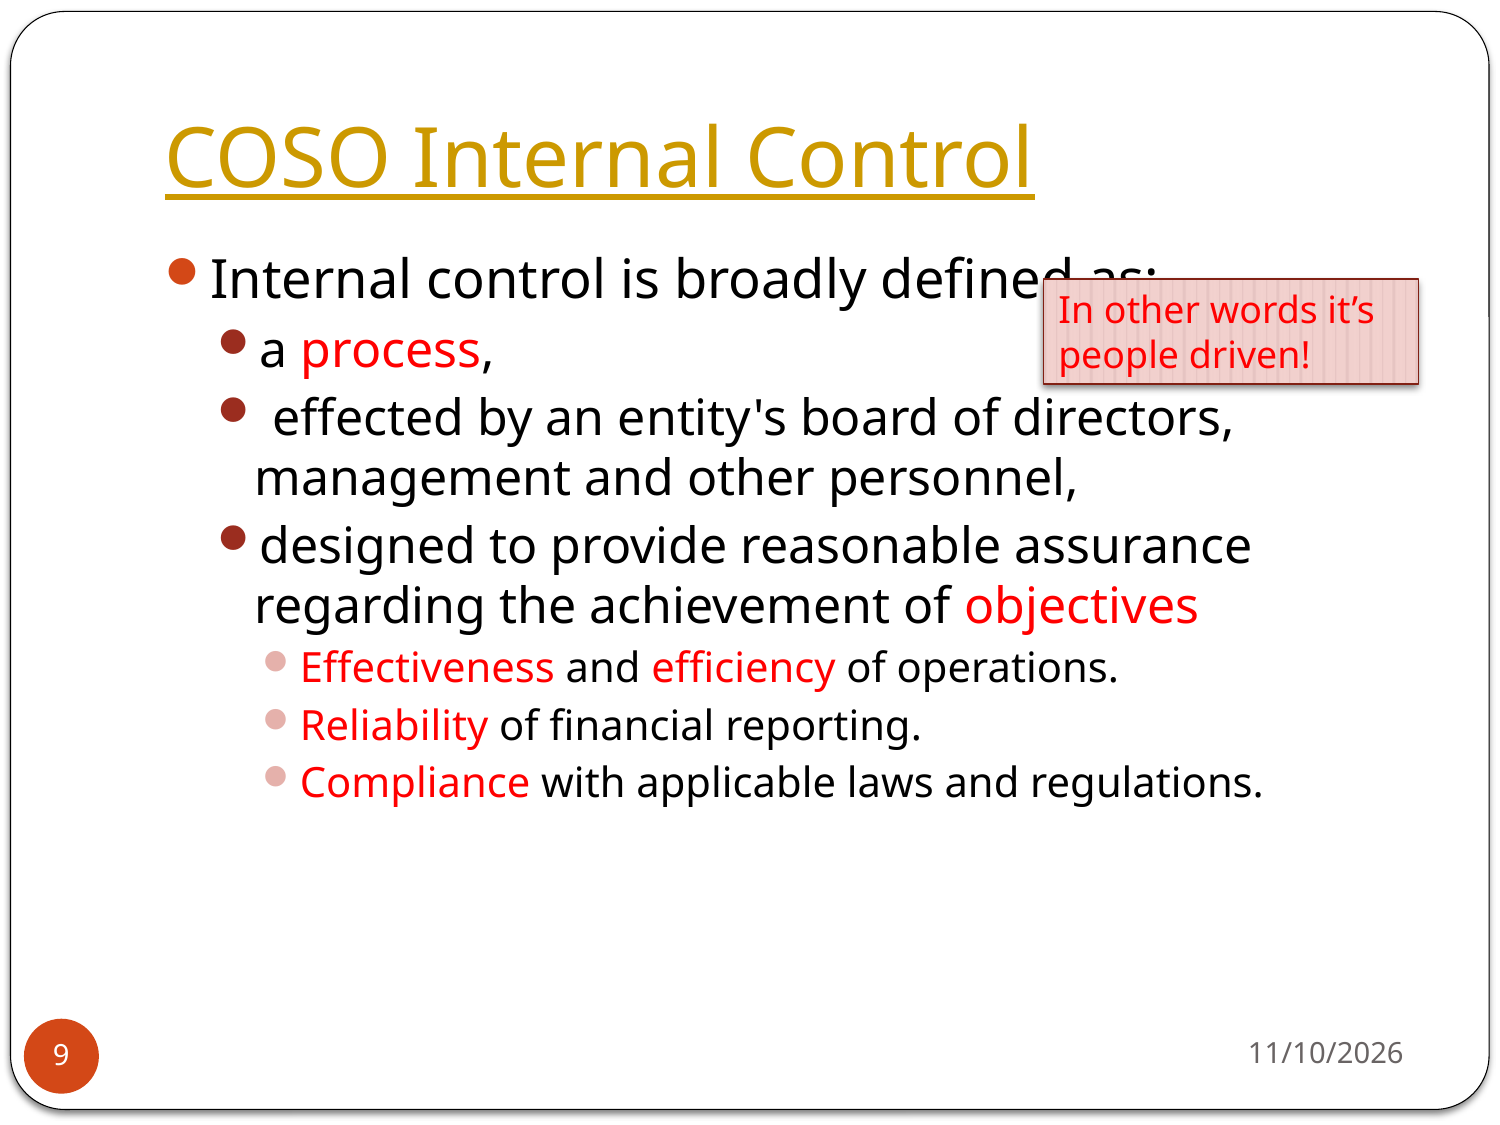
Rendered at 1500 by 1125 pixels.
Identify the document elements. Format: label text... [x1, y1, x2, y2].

list Internal control is broadly defined as: a process, effected by an entity's board of directors, management and other personnel, designed to provide reasonable assurance regarding the achievement of objectives Effectiveness and efficiency of operations. Reliability of financial reporting. Compliance with applicable laws and regulations. [150, 237, 1425, 988]
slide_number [1012, 1015, 1419, 1094]
text_box In other words it’s people driven! [1043, 278, 1419, 385]
slide_number 9 [23, 1018, 99, 1094]
title COSO Internal Control [150, 45, 1425, 233]
